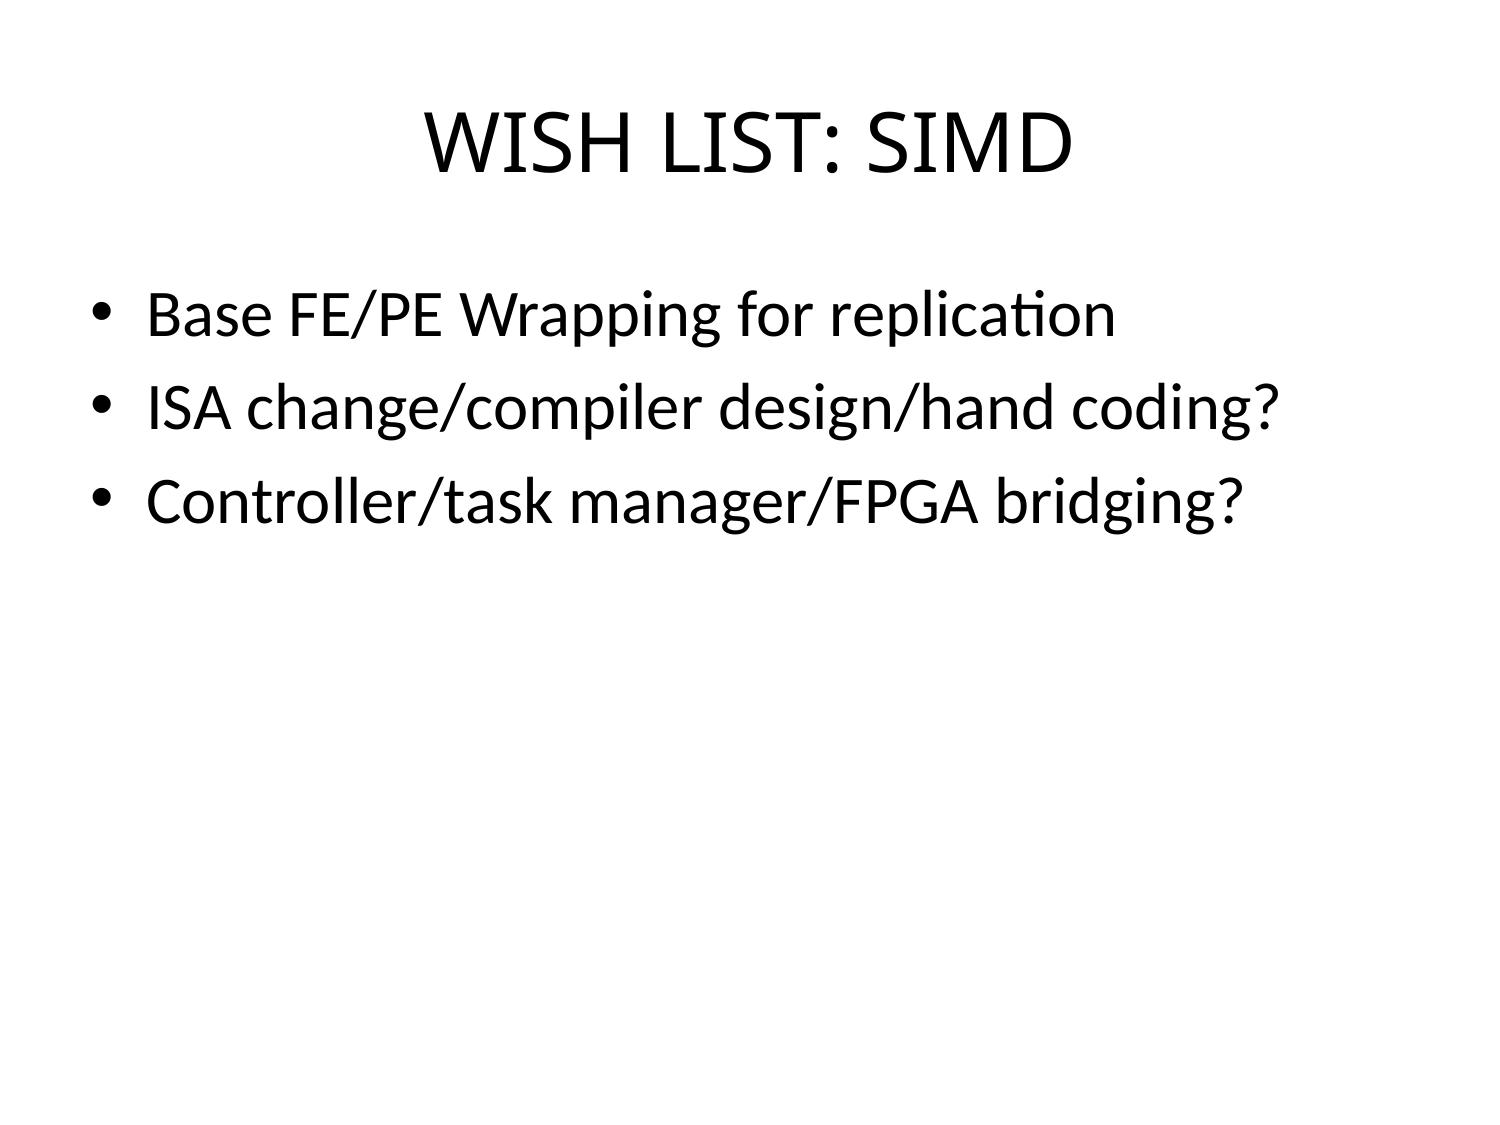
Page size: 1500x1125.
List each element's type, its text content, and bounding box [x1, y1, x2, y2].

title WISH LIST: SIMD [75, 45, 1425, 233]
list Base FE/PE Wrapping for replication ISA change/compiler design/hand coding? Controller/task manager/FPGA bridging? [75, 262, 1425, 1005]
